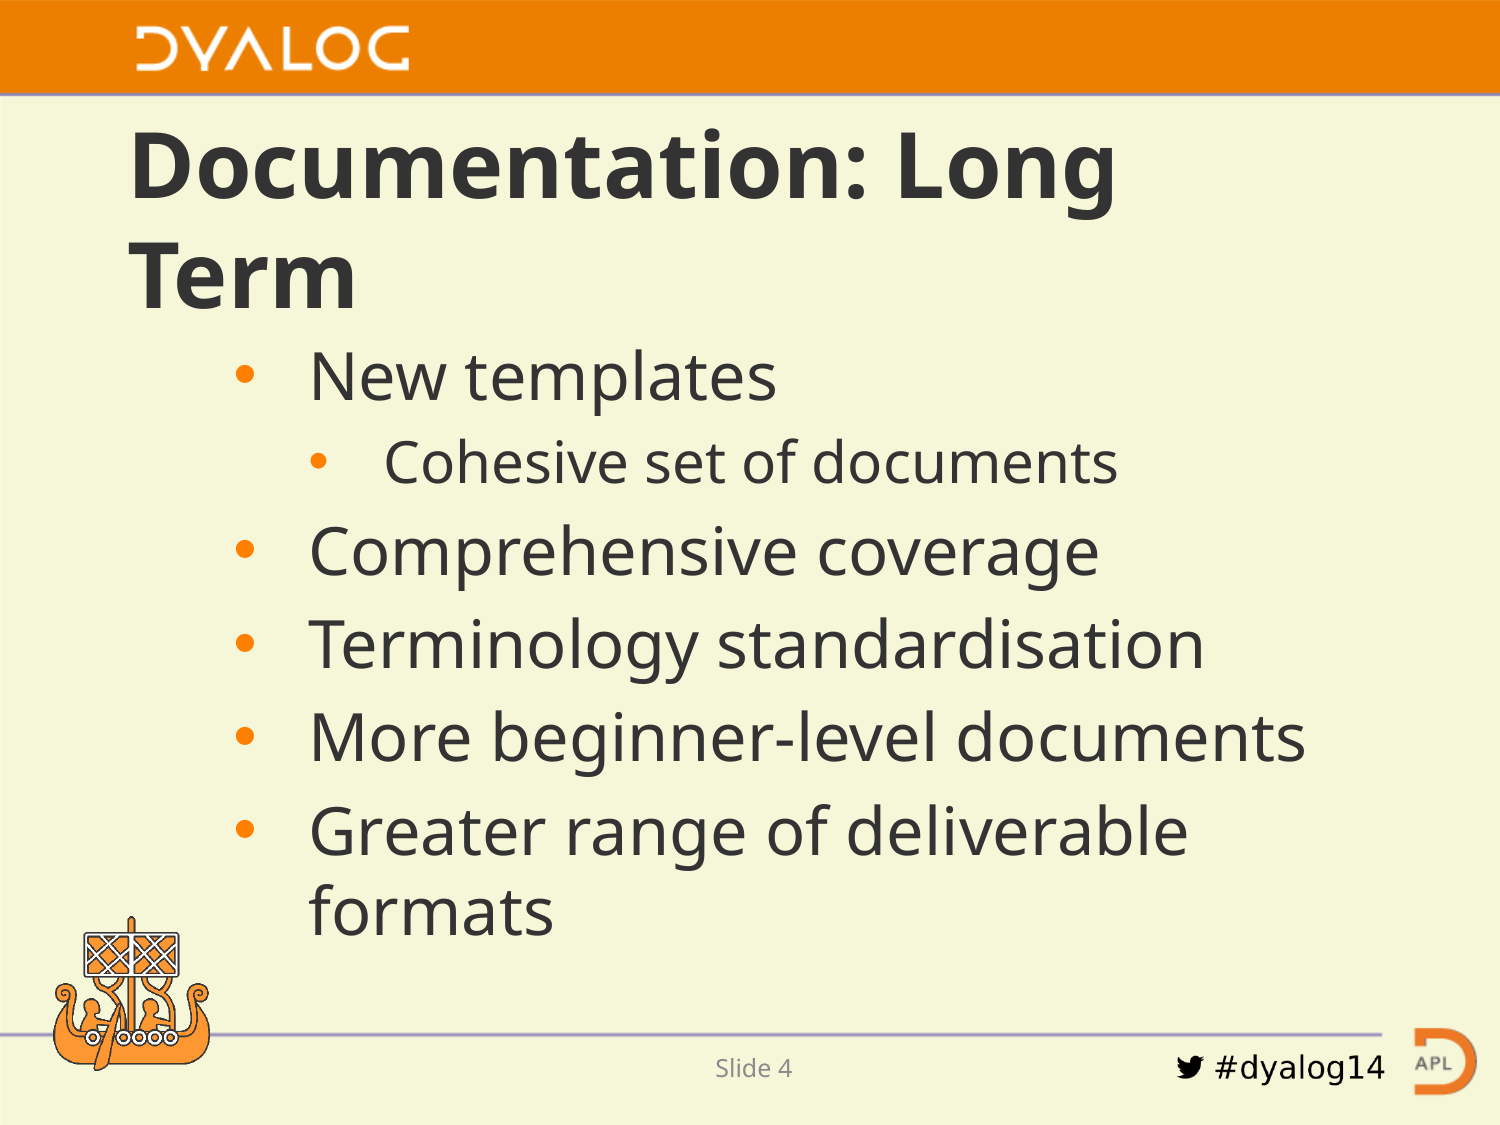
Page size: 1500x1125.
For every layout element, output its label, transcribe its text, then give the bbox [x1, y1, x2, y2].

list New templates Cohesive set of documents Comprehensive coverage Terminology standardisation More beginner-level documents Greater range of deliverable formats [218, 326, 1424, 906]
picture [0, 0, 1500, 1125]
title Documentation: Long Term [112, 99, 1388, 288]
slide_number Slide 3 [585, 1039, 923, 1100]
